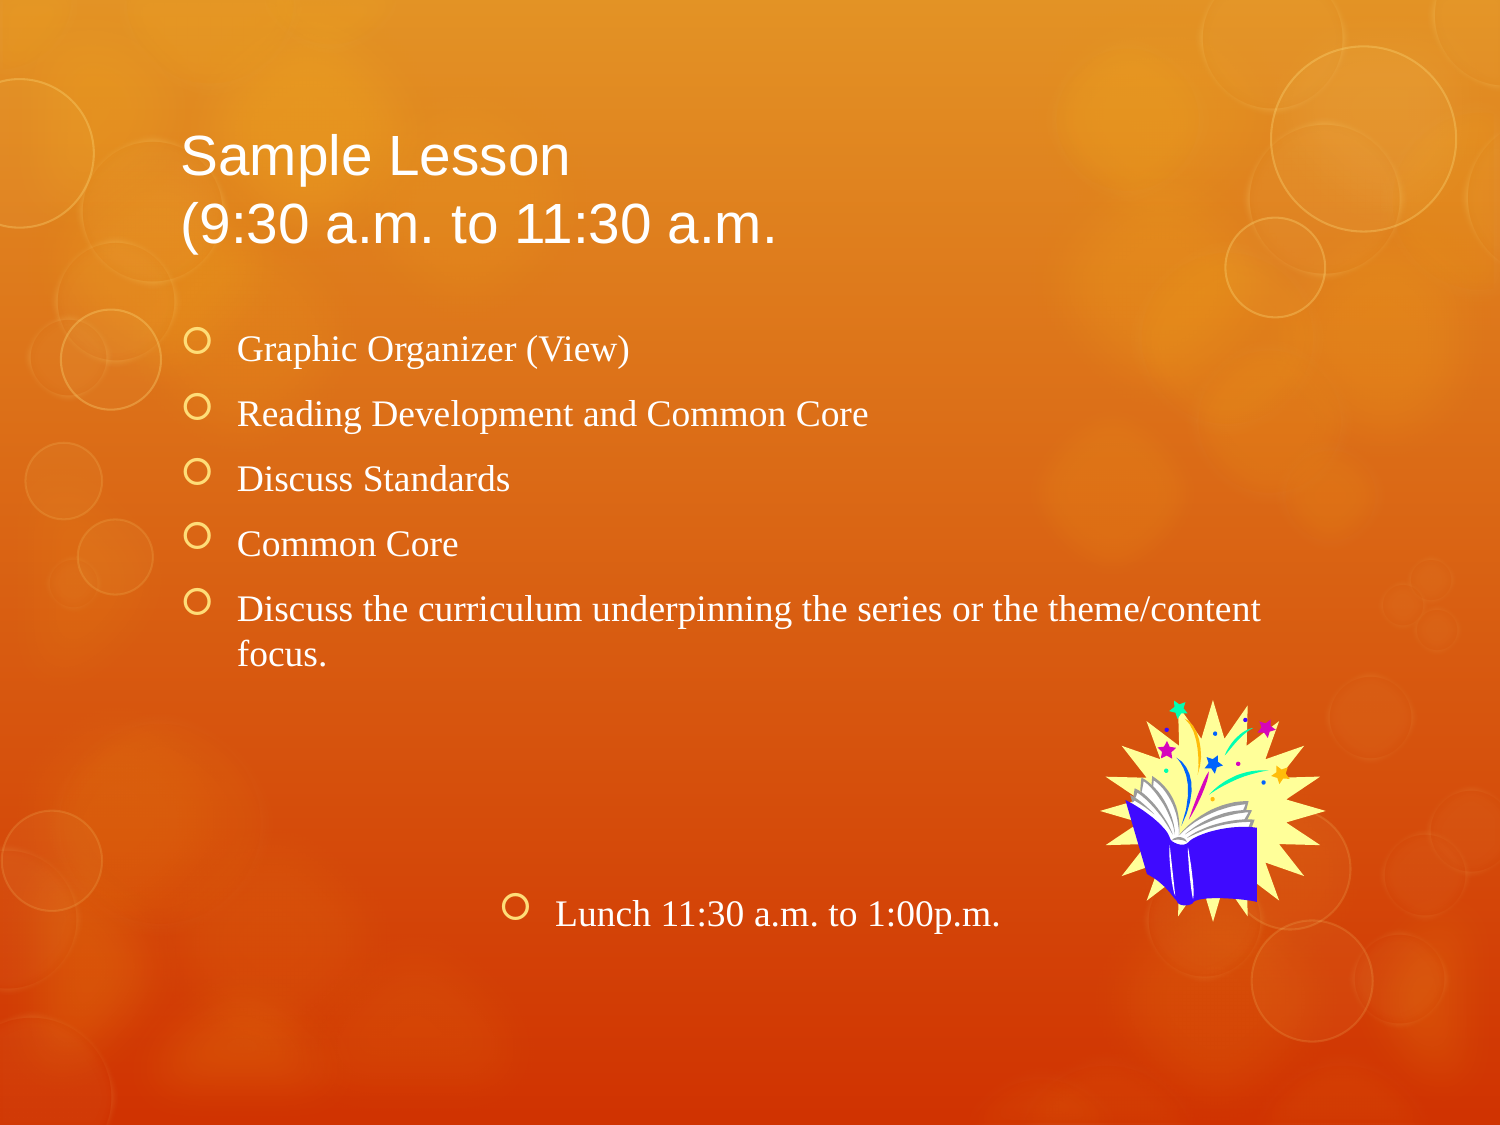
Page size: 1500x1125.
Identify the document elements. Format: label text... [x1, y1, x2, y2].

list Graphic Organizer (View) Reading Development and Common Core Discuss Standards Common Core Discuss the curriculum underpinning the series or the theme/content focus. Lunch 11:30 a.m. to 1:00p.m. [165, 296, 1335, 962]
title Sample Lesson (9:30 a.m. to 11:30 a.m. [165, 110, 1335, 263]
picture [1099, 699, 1327, 923]
